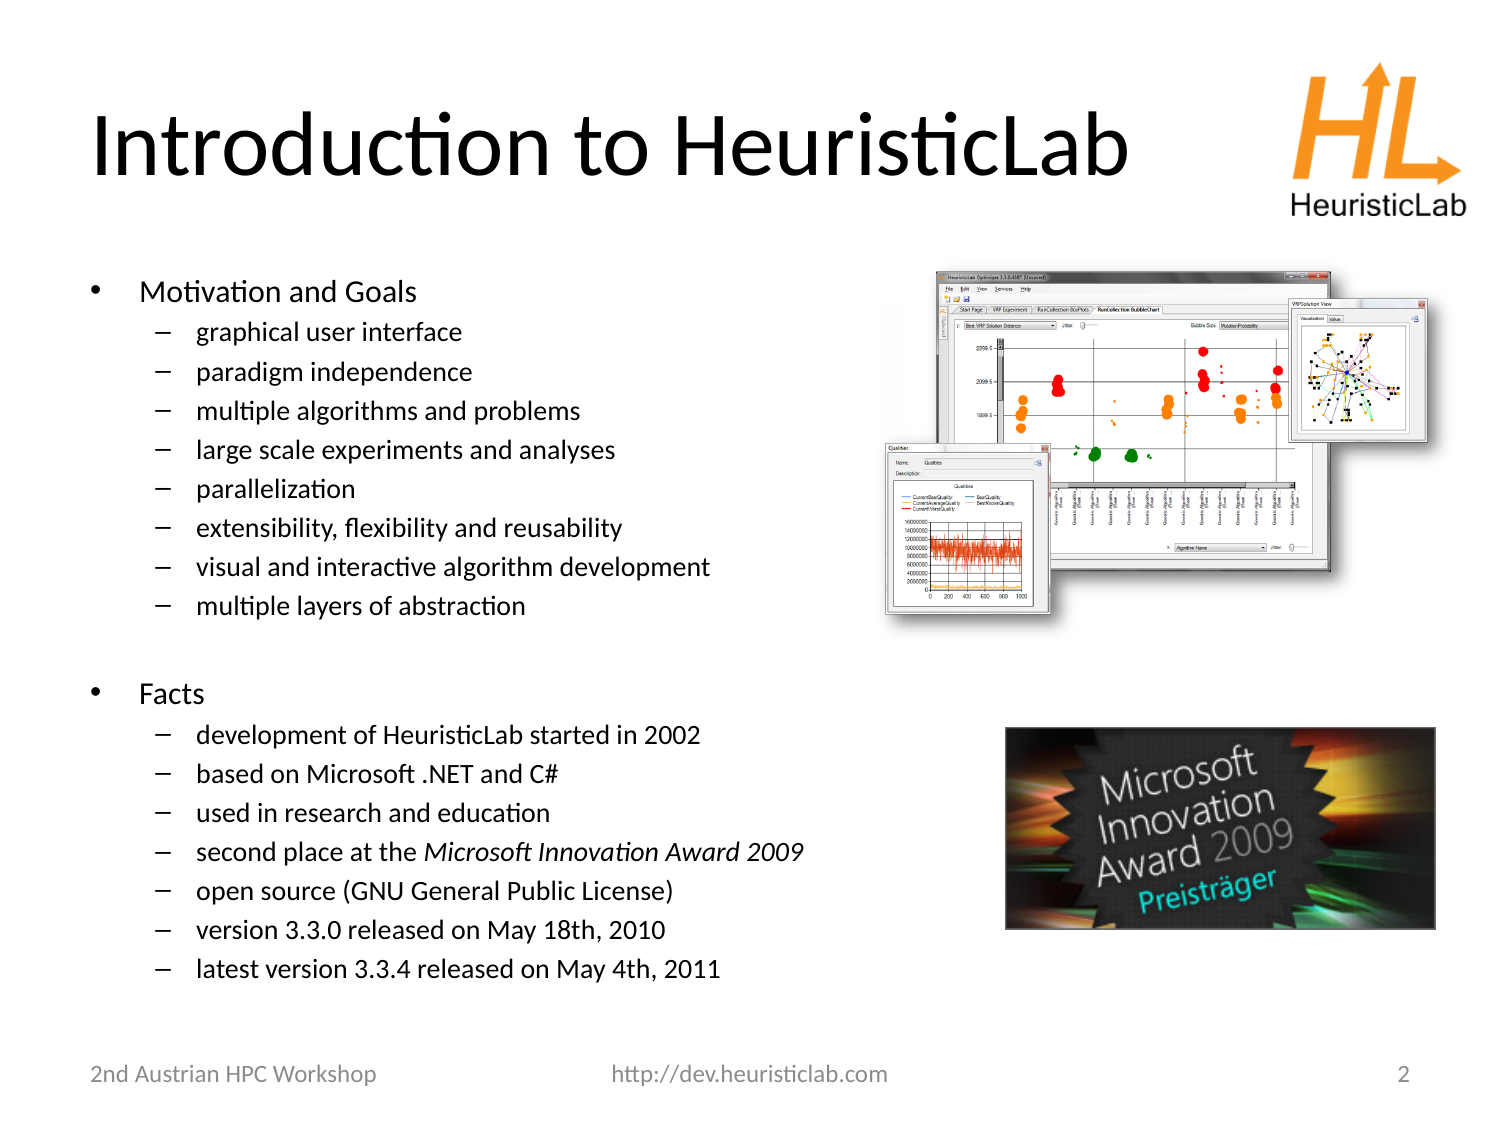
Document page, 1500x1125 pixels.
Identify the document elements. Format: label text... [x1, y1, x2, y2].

picture [869, 255, 1459, 646]
slide_number 2nd Austrian HPC Workshop [75, 1042, 425, 1103]
footer http://dev.heuristiclab.com [512, 1042, 988, 1103]
picture [1281, 27, 1474, 244]
slide_number 2 [1074, 1042, 1425, 1103]
title Introduction to HeuristicLab [75, 45, 1282, 233]
list Motivation and Goals graphical user interface paradigm independence multiple algorithms and problems large scale experiments and analyses parallelization extensibility, flexibility and reusability visual and interactive algorithm development multiple layers of abstraction Facts development of HeuristicLab started in 2002 based on Microsoft .NET and C# used in research and education second place at the Microsoft Innovation Award 2009 open source (GNU General Public License) version 3.3.0 released on May 18th, 2010 latest version 3.3.4 released on May 4th, 2011 [75, 262, 1425, 1005]
picture [1005, 727, 1436, 930]
